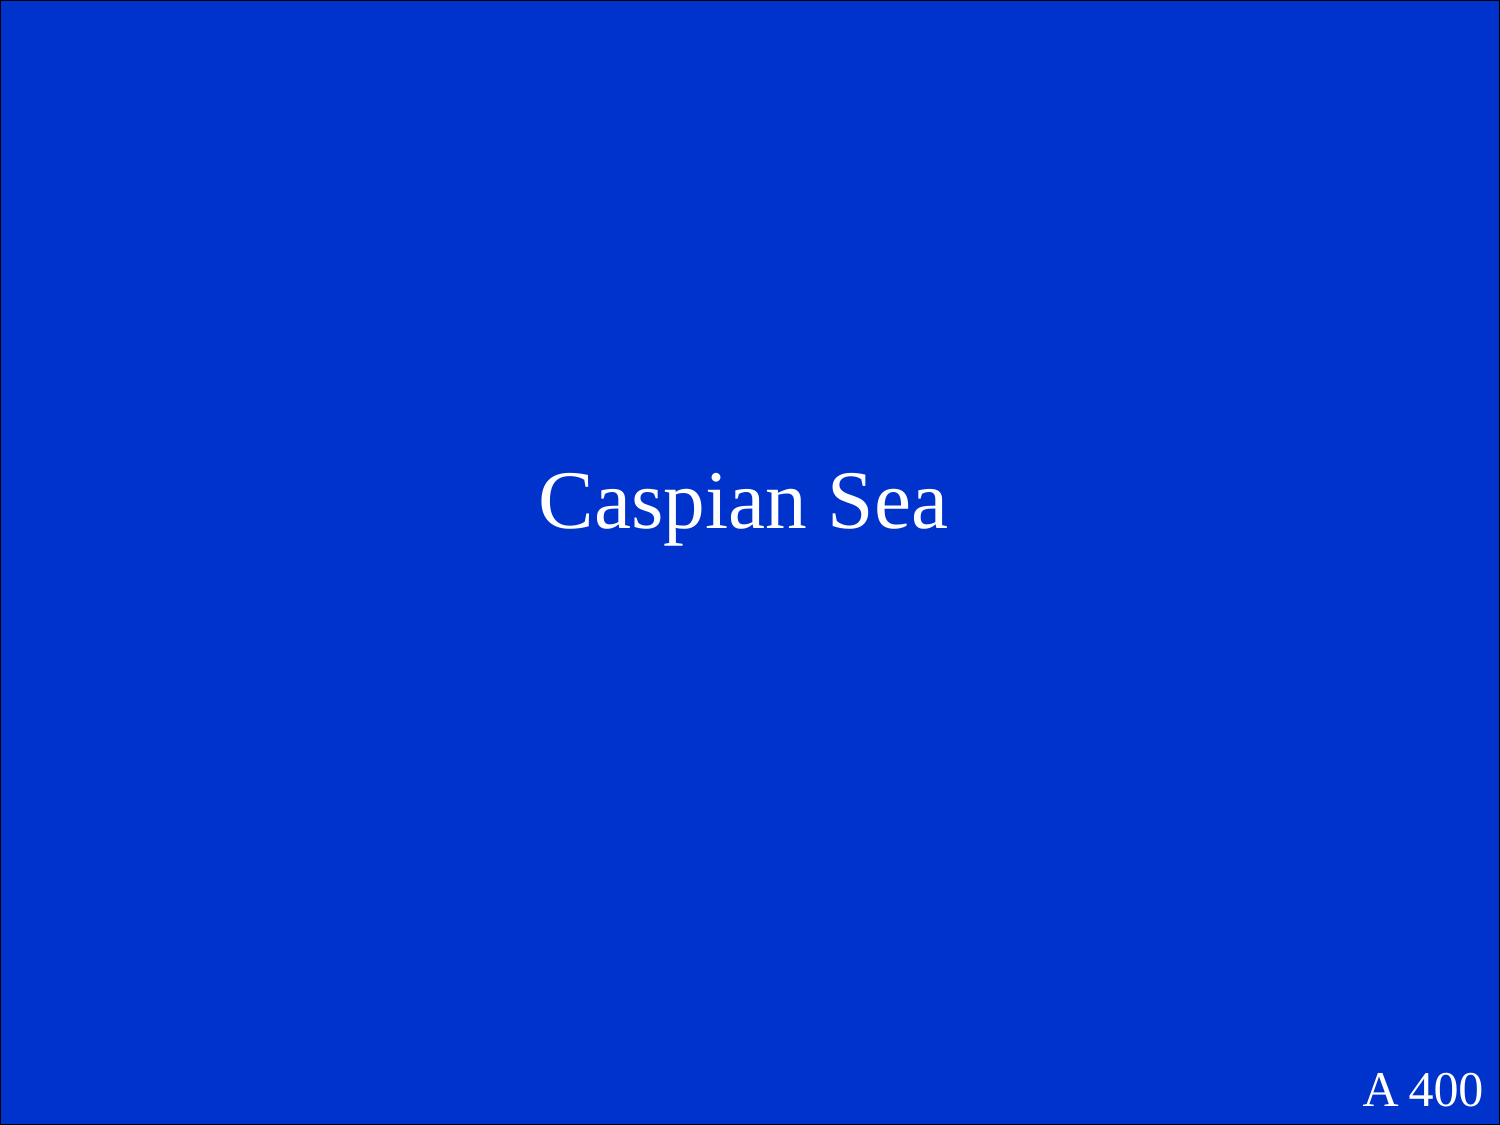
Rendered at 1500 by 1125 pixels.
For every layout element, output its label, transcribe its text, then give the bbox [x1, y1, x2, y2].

text_box [0, 0, 1500, 1125]
text_box Caspian Sea [224, 437, 1263, 553]
text_box A 400 [1347, 1049, 1499, 1125]
